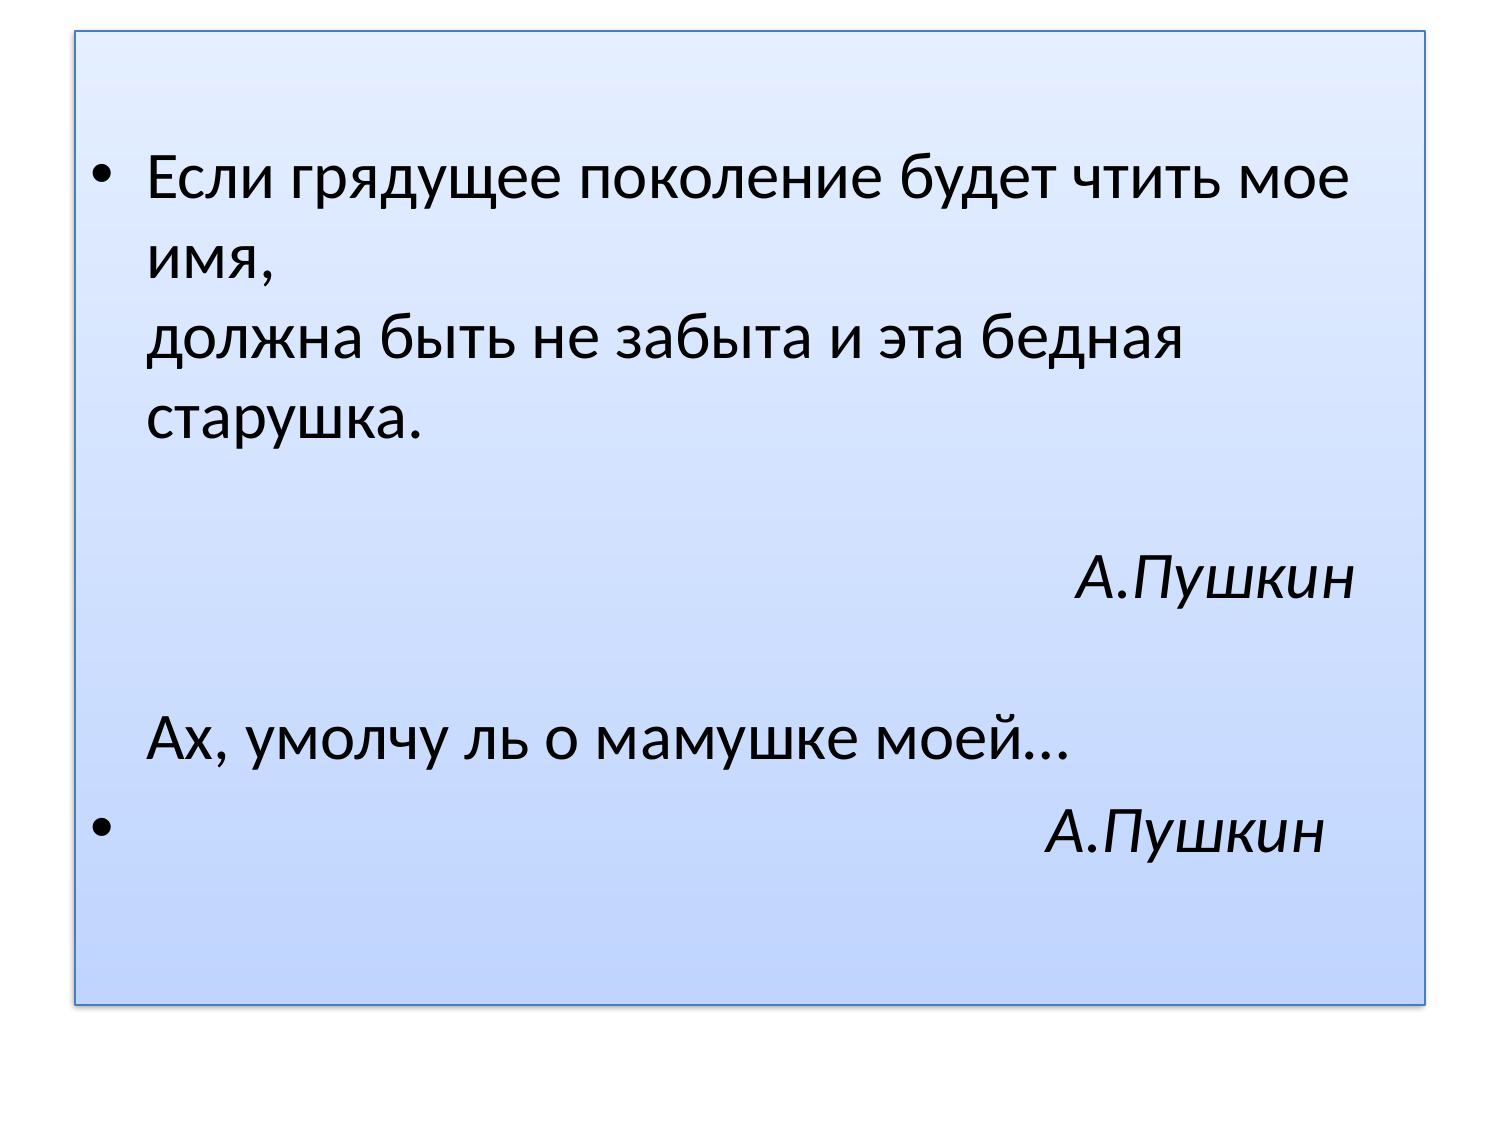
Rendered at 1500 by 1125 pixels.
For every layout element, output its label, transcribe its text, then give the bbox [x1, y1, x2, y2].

list Если грядущее поколение будет чтить мое имя, должна быть не забыта и эта бедная старушка. А.Пушкин Ах, умолчу ль о мамушке моей… А.Пушкин [74, 30, 1426, 1006]
